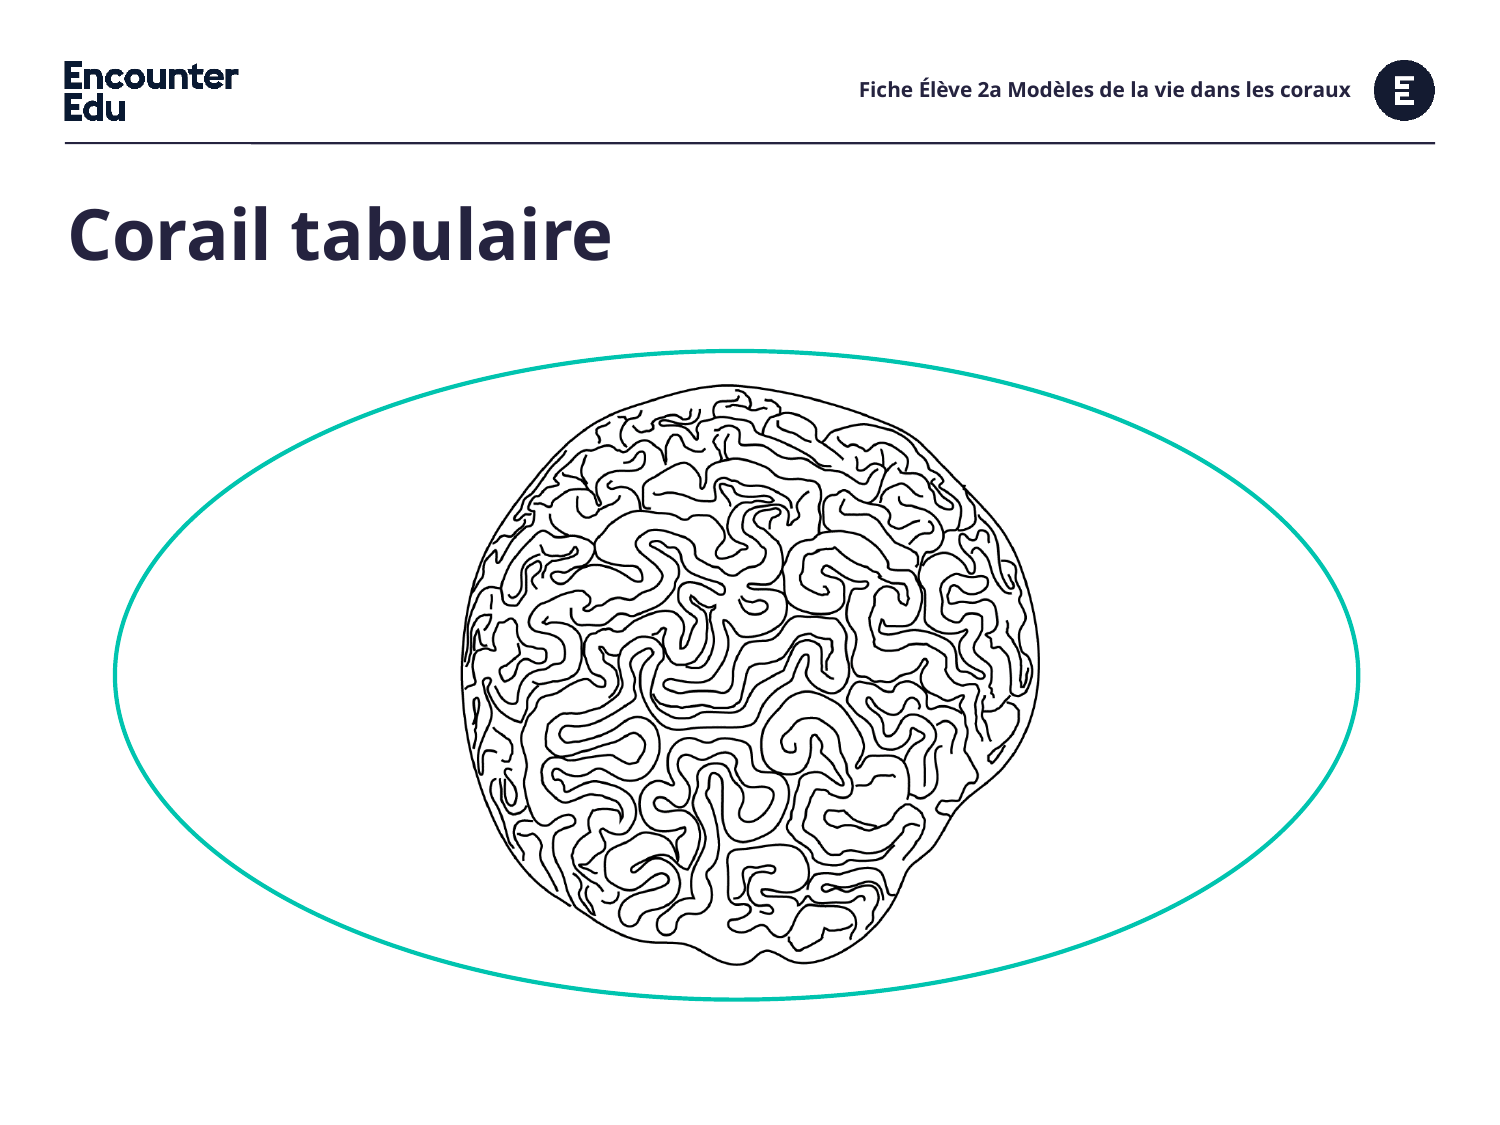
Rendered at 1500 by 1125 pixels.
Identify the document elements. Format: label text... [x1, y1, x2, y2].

picture [60, 59, 243, 122]
text_box [464, 967, 1009, 1000]
text_box [929, 366, 1010, 384]
picture [1372, 58, 1436, 122]
text_box [1040, 392, 1359, 959]
text_box [114, 394, 460, 966]
list Corail tabulaire [59, 191, 929, 394]
picture [460, 384, 1040, 967]
title Fiche Élève 2a Modèles de la vie dans les coraux [749, 67, 1359, 114]
